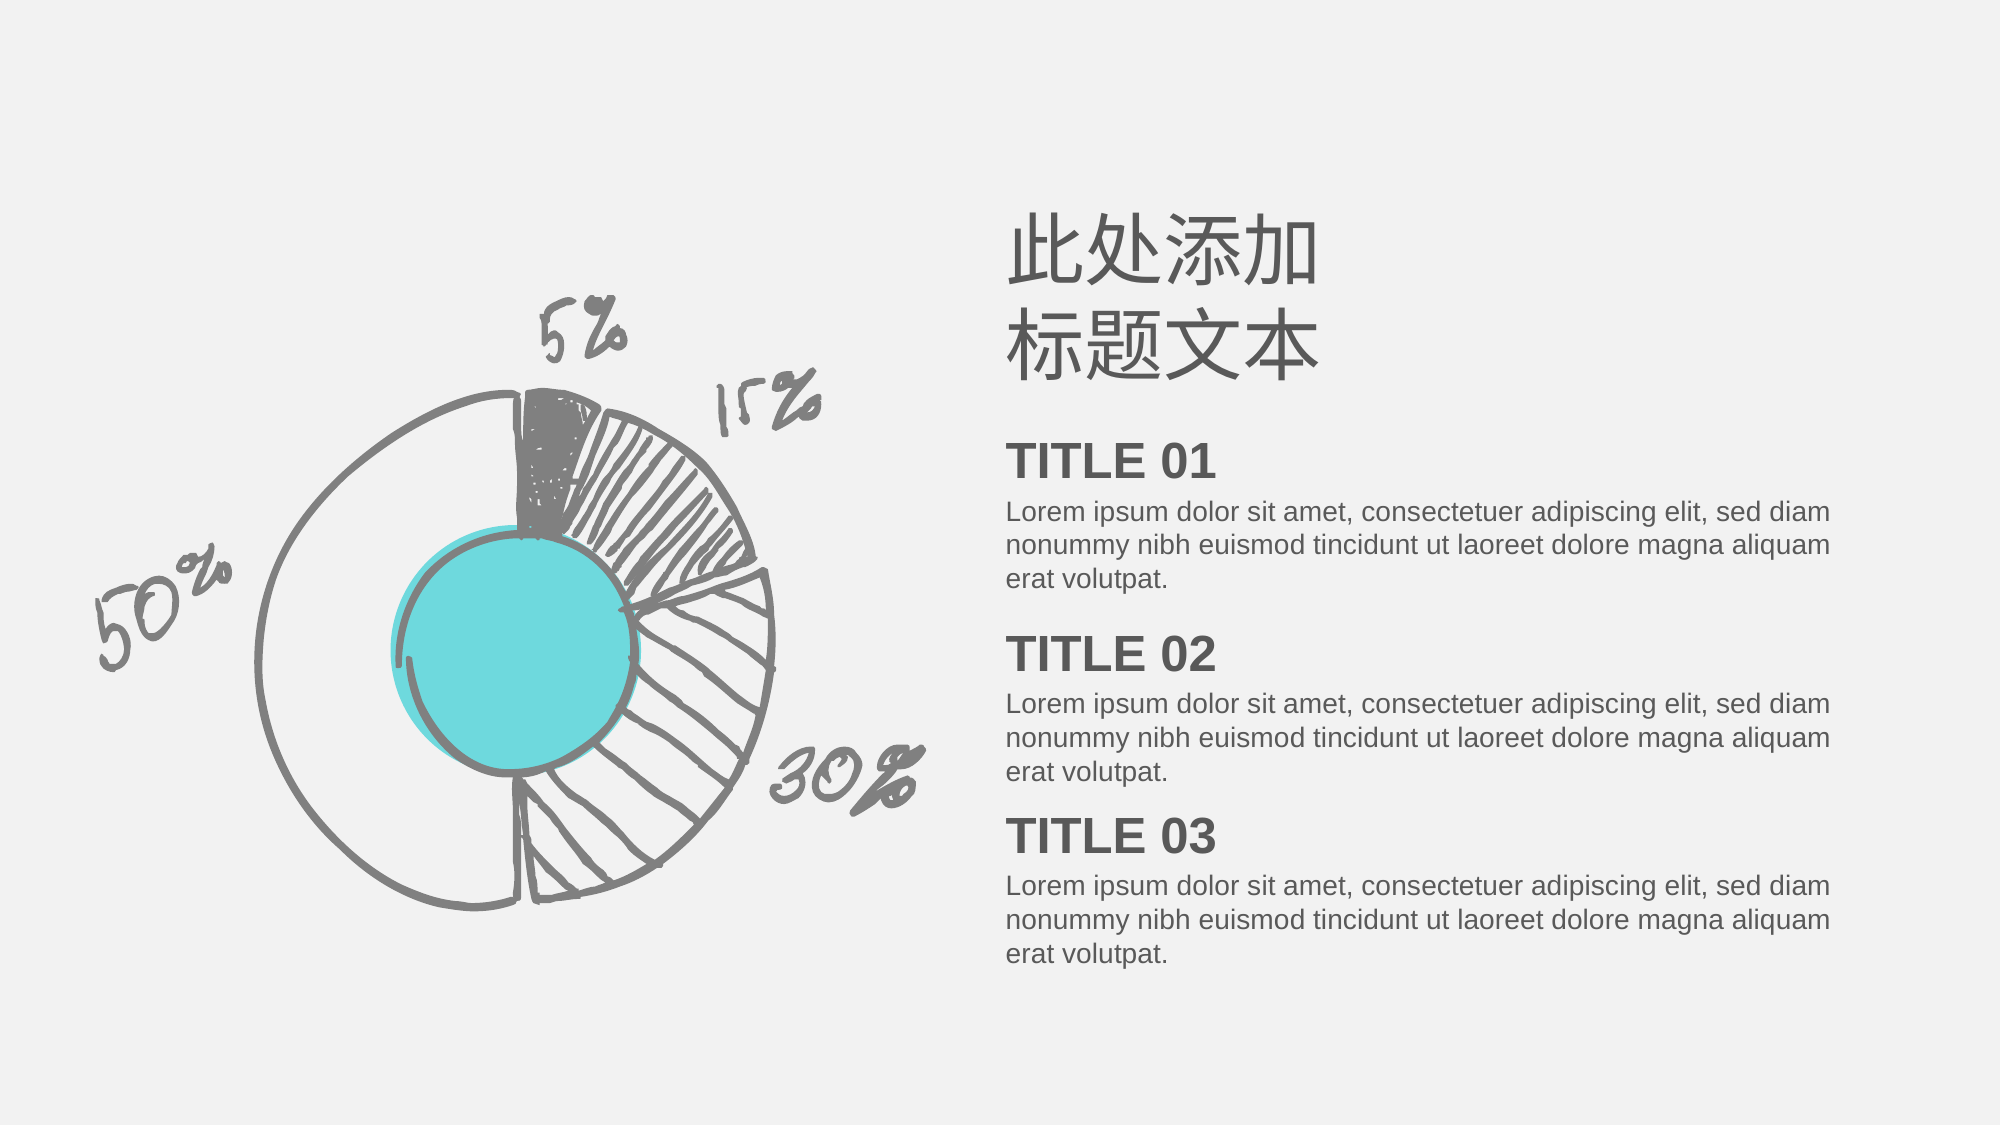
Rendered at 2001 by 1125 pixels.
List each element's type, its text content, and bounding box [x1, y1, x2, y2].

text_box TITLE 03 [990, 795, 1490, 872]
text_box 此处添加 标题文本 [990, 193, 1763, 398]
text_box Lorem ipsum dolor sit amet, consectetuer adipiscing elit, sed diam nonummy nibh euismod tincidunt ut laoreet dolore magna aliquam erat volutpat. [990, 678, 1884, 795]
text_box TITLE 01 [990, 420, 1490, 497]
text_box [95, 295, 927, 912]
text_box TITLE 02 [990, 613, 1490, 690]
text_box Lorem ipsum dolor sit amet, consectetuer adipiscing elit, sed diam nonummy nibh euismod tincidunt ut laoreet dolore magna aliquam erat volutpat. [990, 485, 1884, 602]
text_box Lorem ipsum dolor sit amet, consectetuer adipiscing elit, sed diam nonummy nibh euismod tincidunt ut laoreet dolore magna aliquam erat volutpat. [990, 860, 1884, 977]
